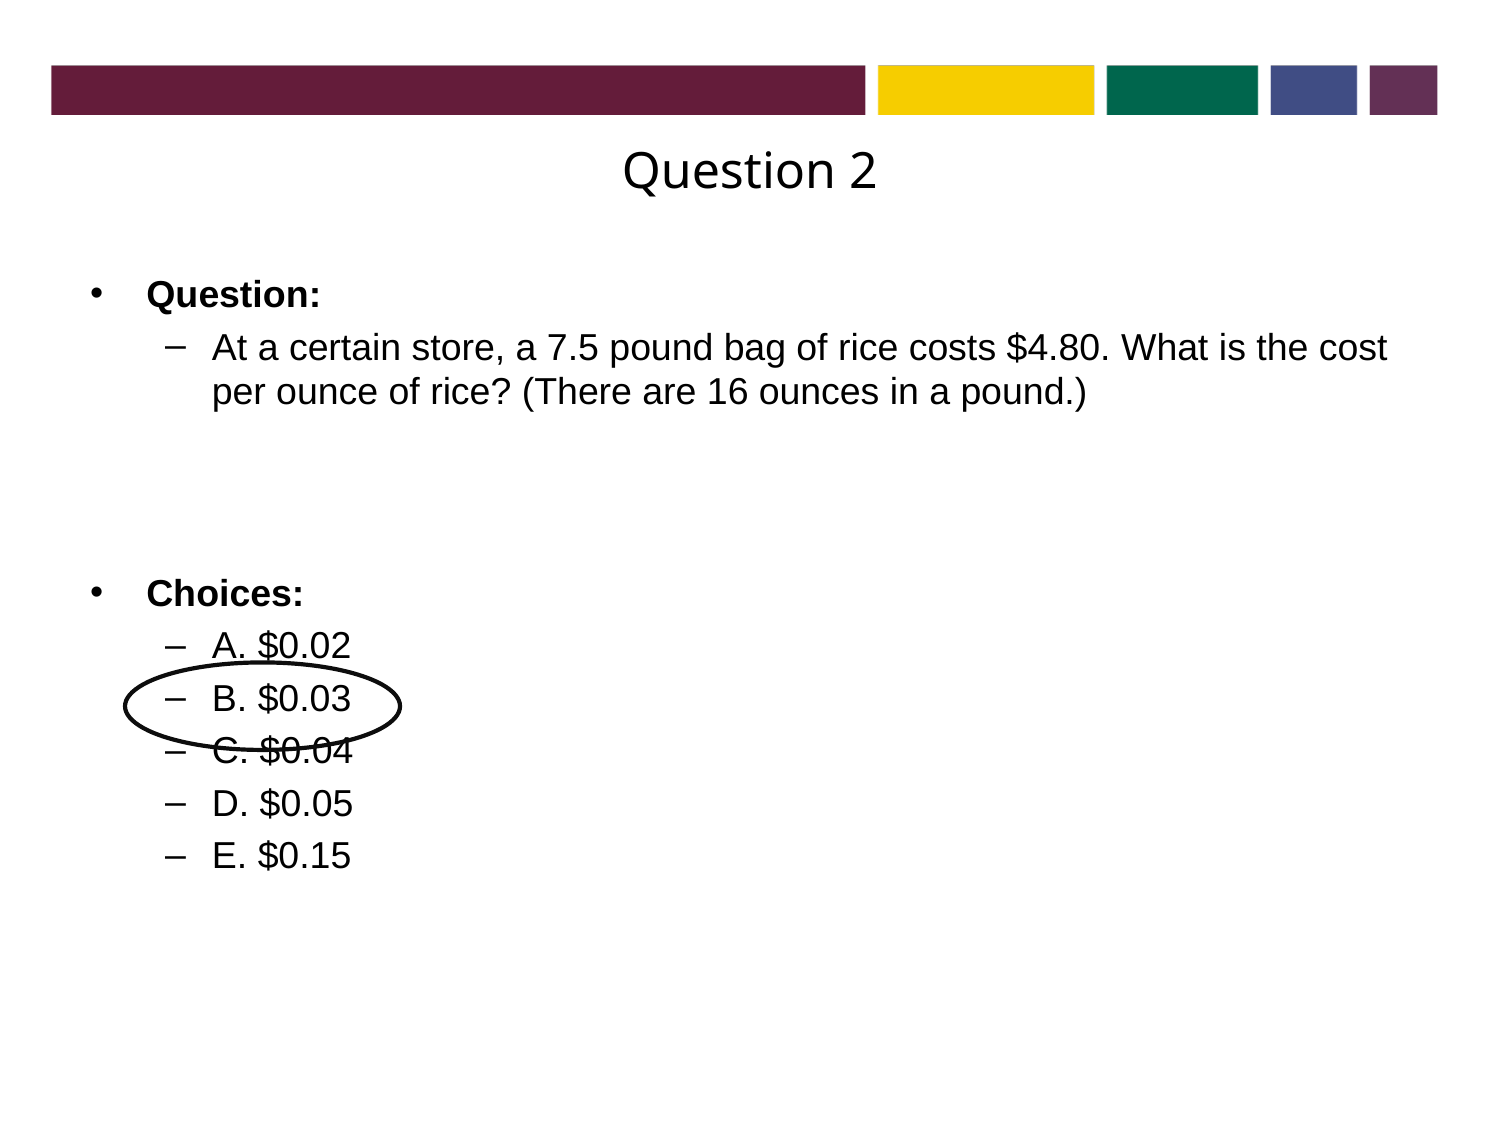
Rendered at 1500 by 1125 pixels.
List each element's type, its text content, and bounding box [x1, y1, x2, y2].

title Question 2 [75, 123, 1425, 233]
list Question: At a certain store, a 7.5 pound bag of rice costs $4.80. What is the cost per ounce of rice? (There are 16 ounces in a pound.) Choices: A. $0.02 B. $0.03 C. $0.04 D. $0.05 E. $0.15 [75, 262, 1425, 1005]
text_box [122, 660, 403, 753]
picture [37, 49, 1438, 116]
